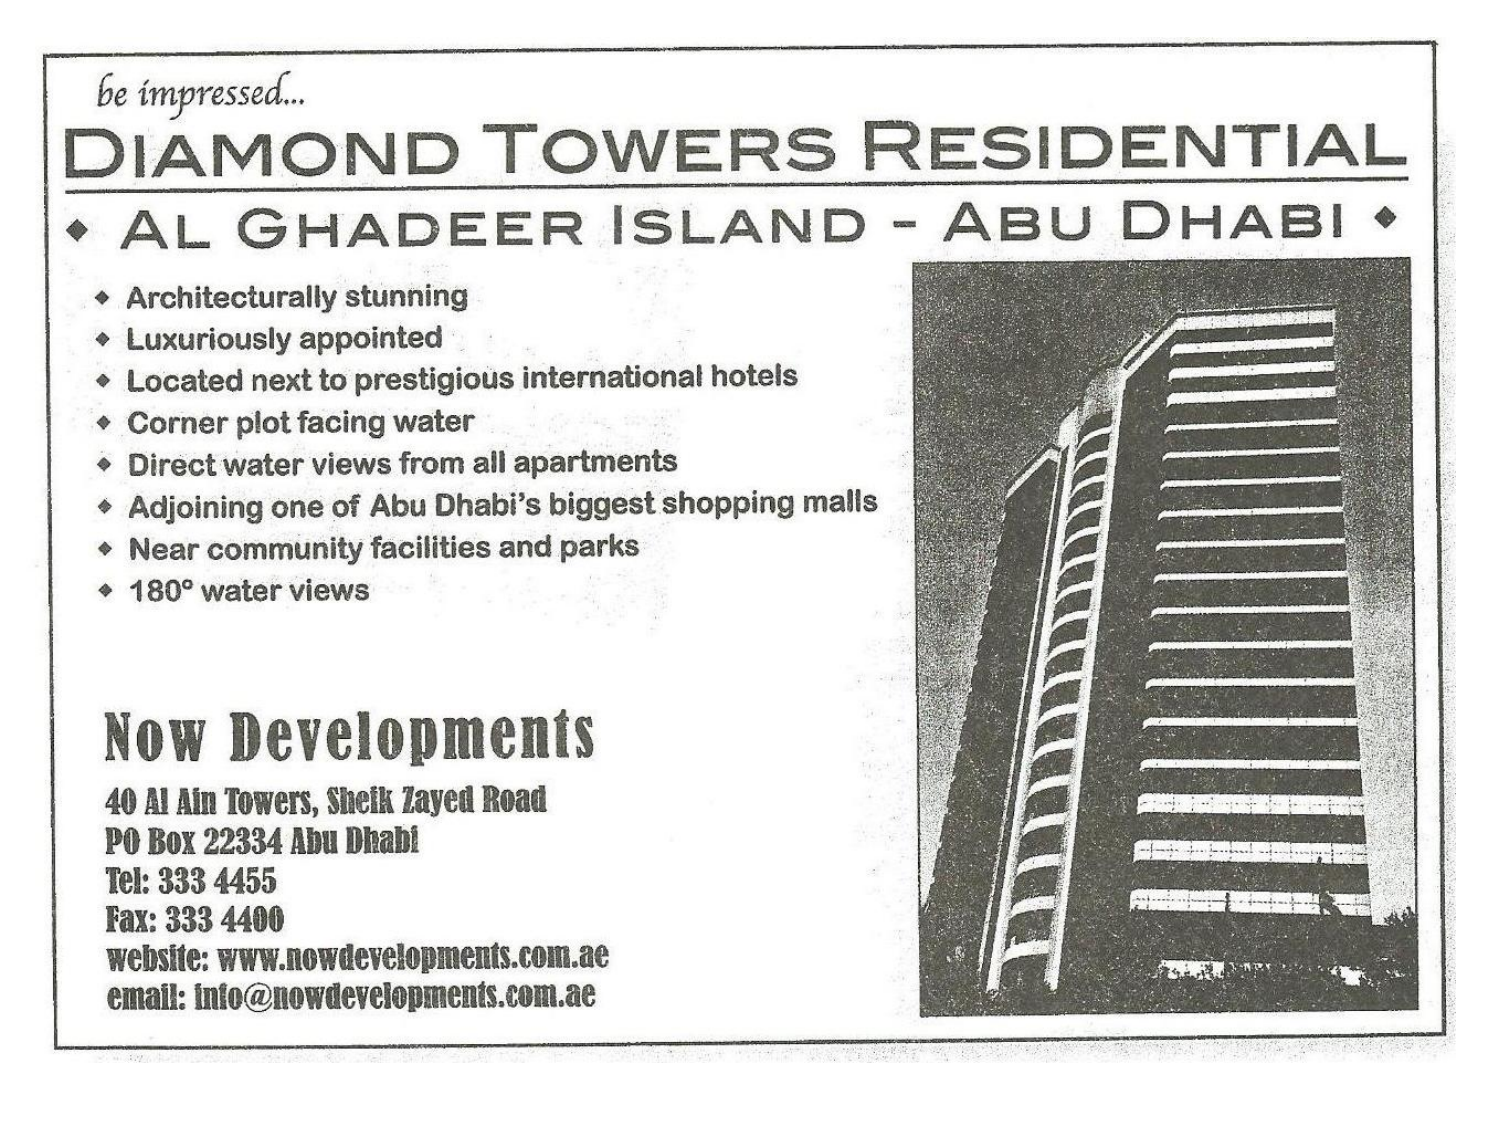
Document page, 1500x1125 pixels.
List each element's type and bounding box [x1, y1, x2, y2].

list [0, 37, 1456, 1063]
